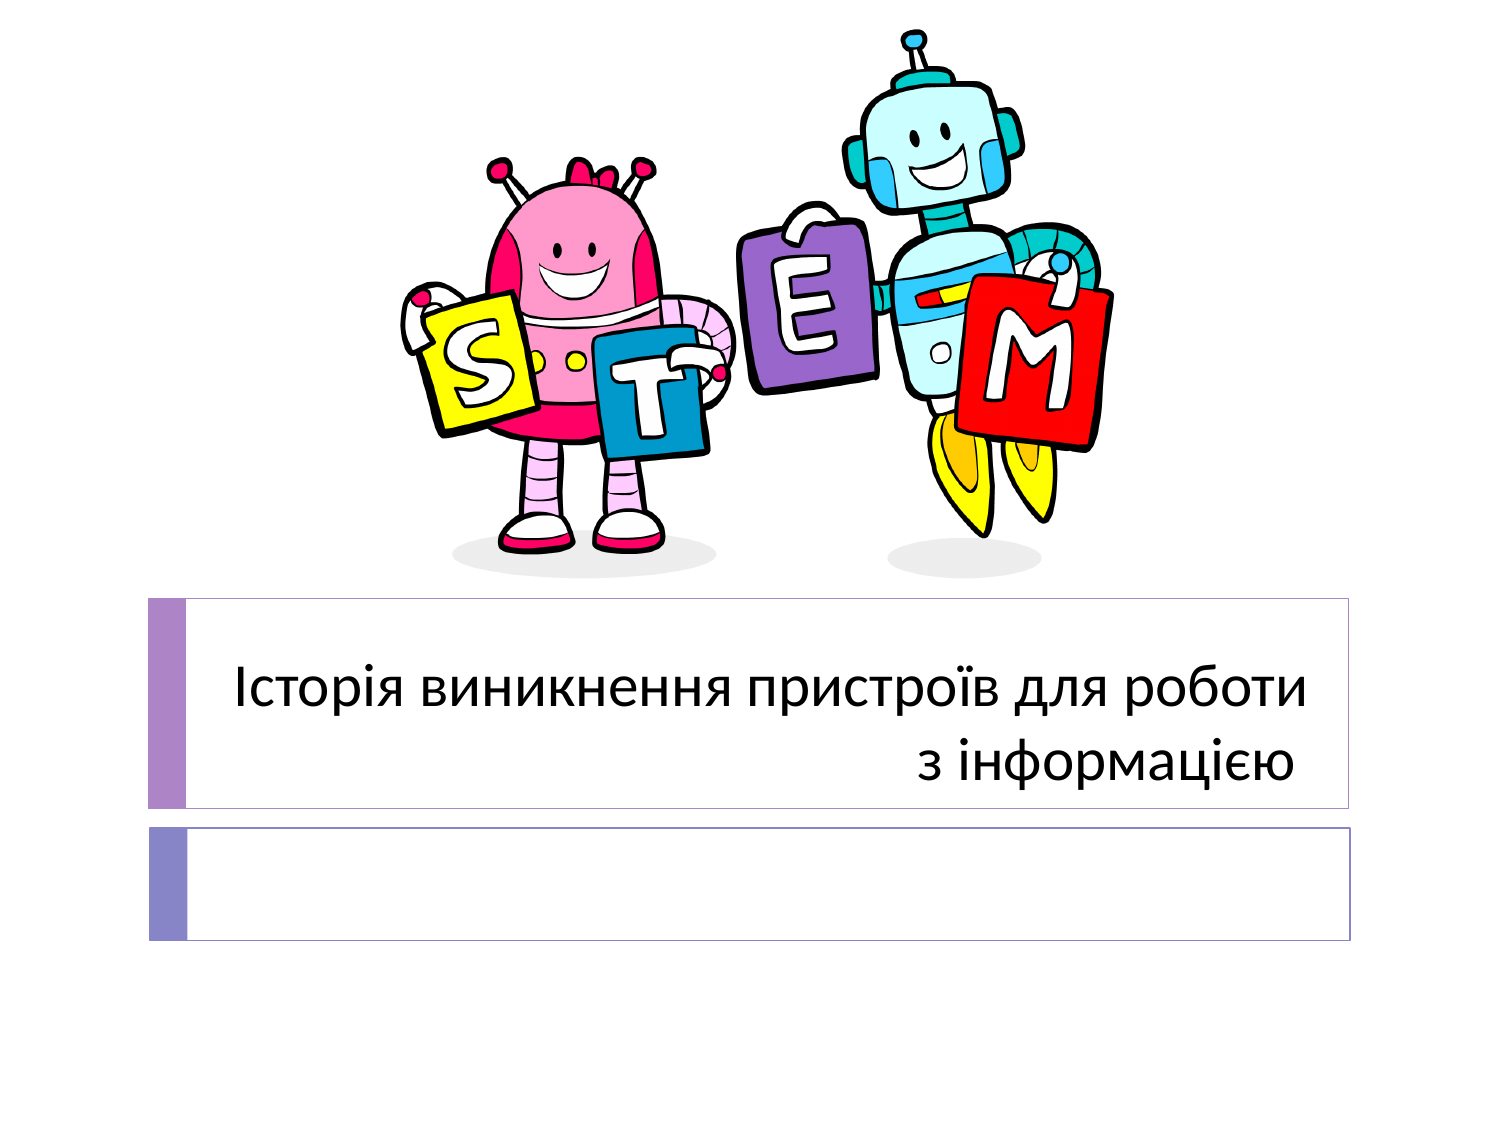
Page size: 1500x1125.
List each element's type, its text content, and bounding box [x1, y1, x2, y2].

picture [320, 19, 1205, 585]
title Історія виникнення пристроїв для роботи з інформацією [200, 637, 1325, 800]
